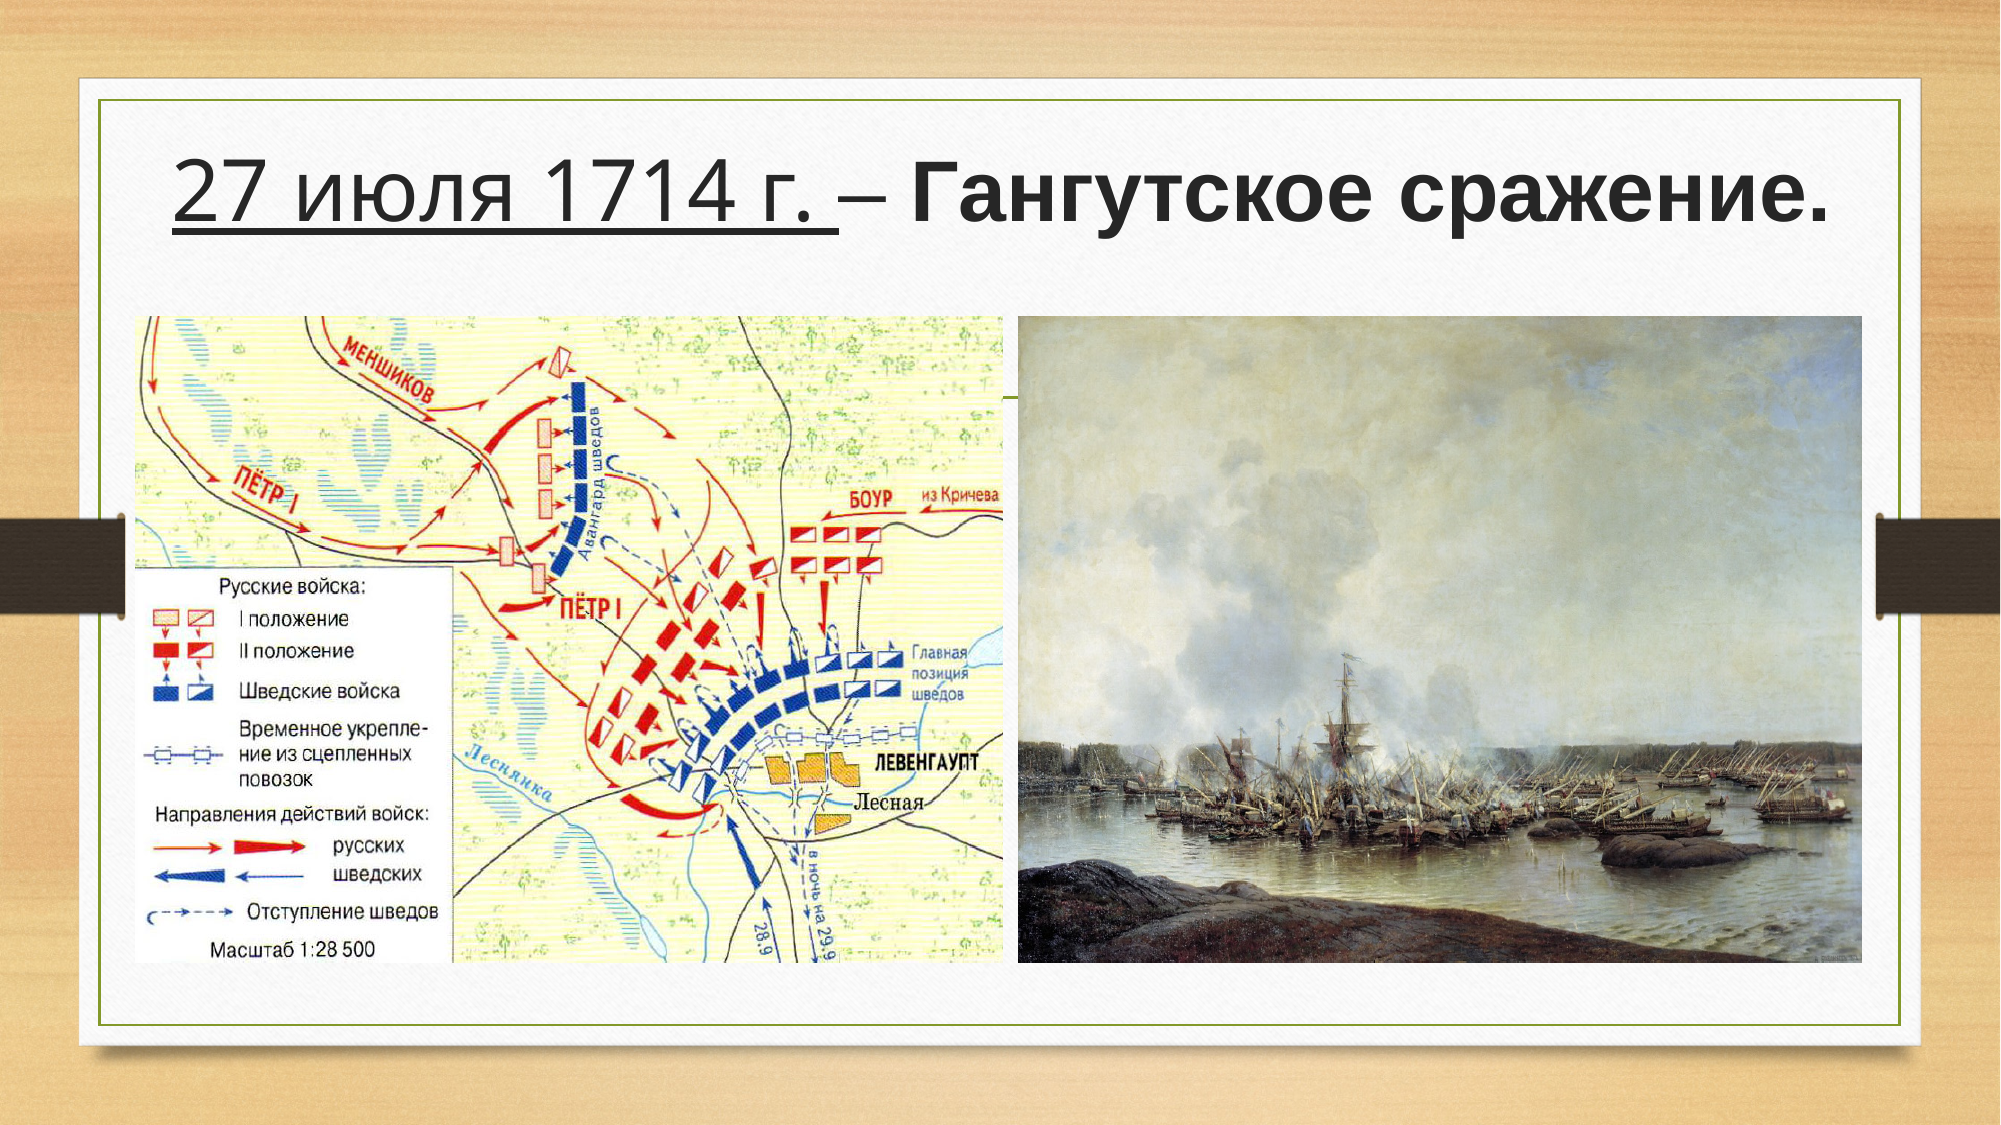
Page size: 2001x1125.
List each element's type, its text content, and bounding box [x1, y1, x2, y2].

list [1018, 316, 1862, 964]
picture [0, 0, 2001, 1125]
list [135, 316, 1003, 964]
title 27 июля 1714 г. – Гангутское сражение. [111, 115, 1894, 260]
